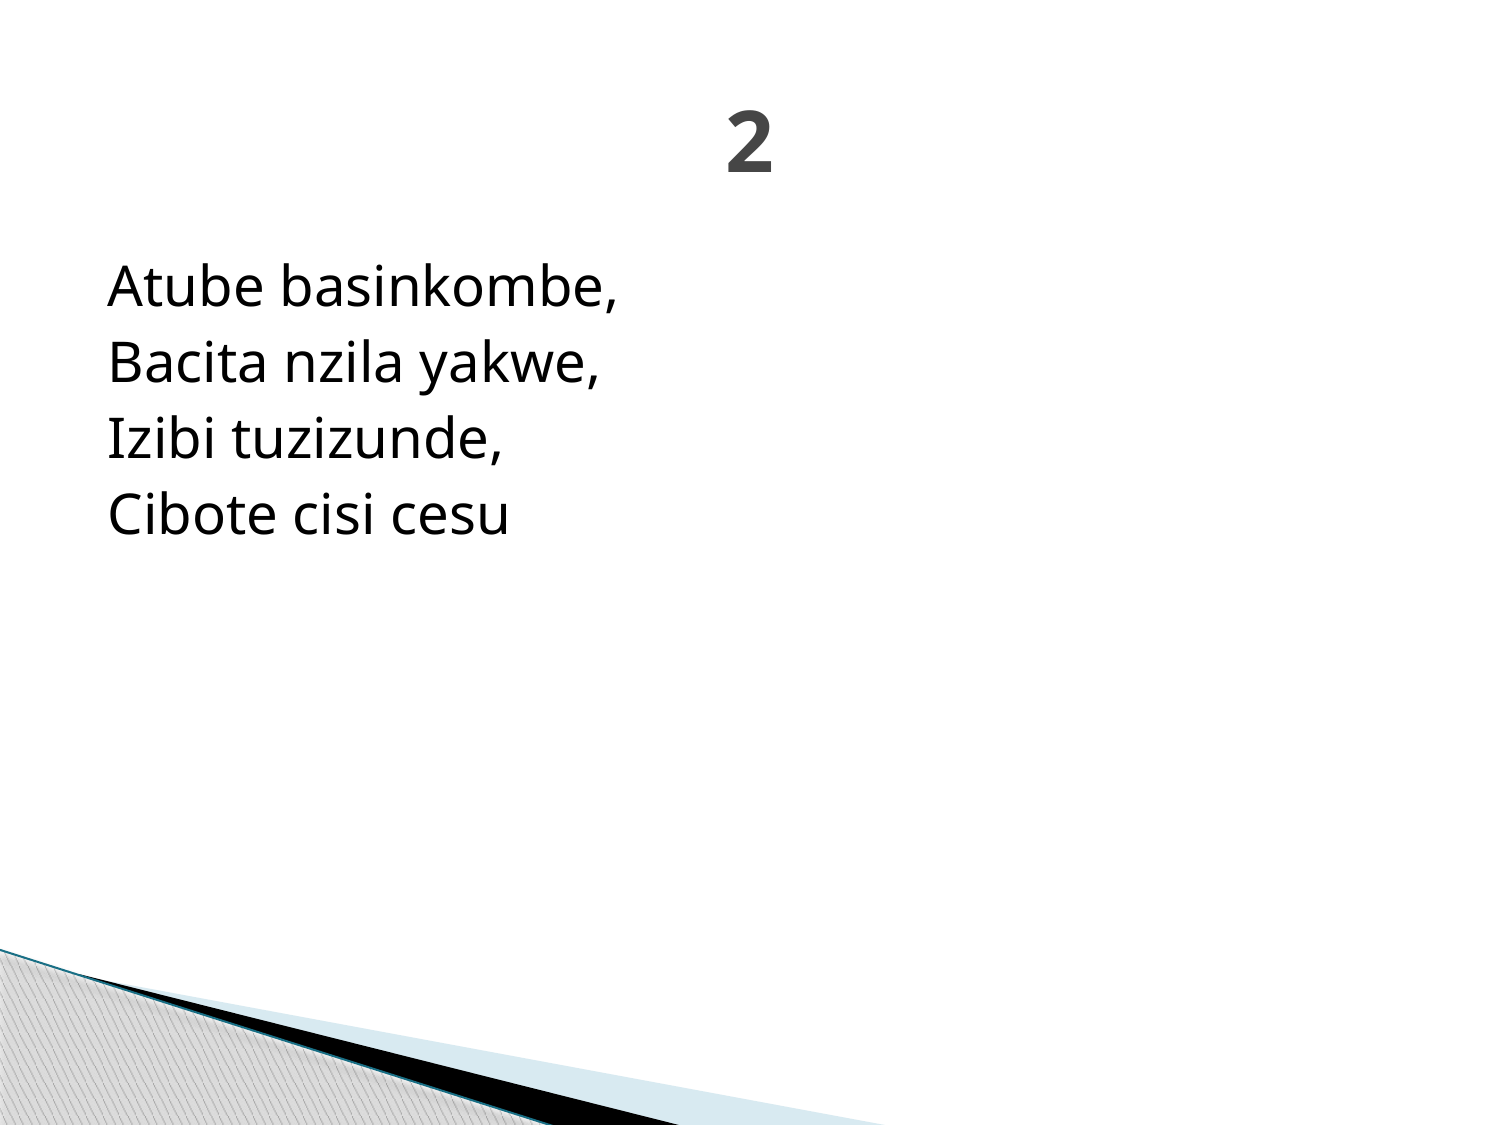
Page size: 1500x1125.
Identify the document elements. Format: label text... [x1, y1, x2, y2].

list Atube basinkombe, Bacita nzila yakwe, Izibi tuzizunde, Cibote cisi cesu [75, 243, 1425, 986]
title 2 [75, 45, 1425, 233]
